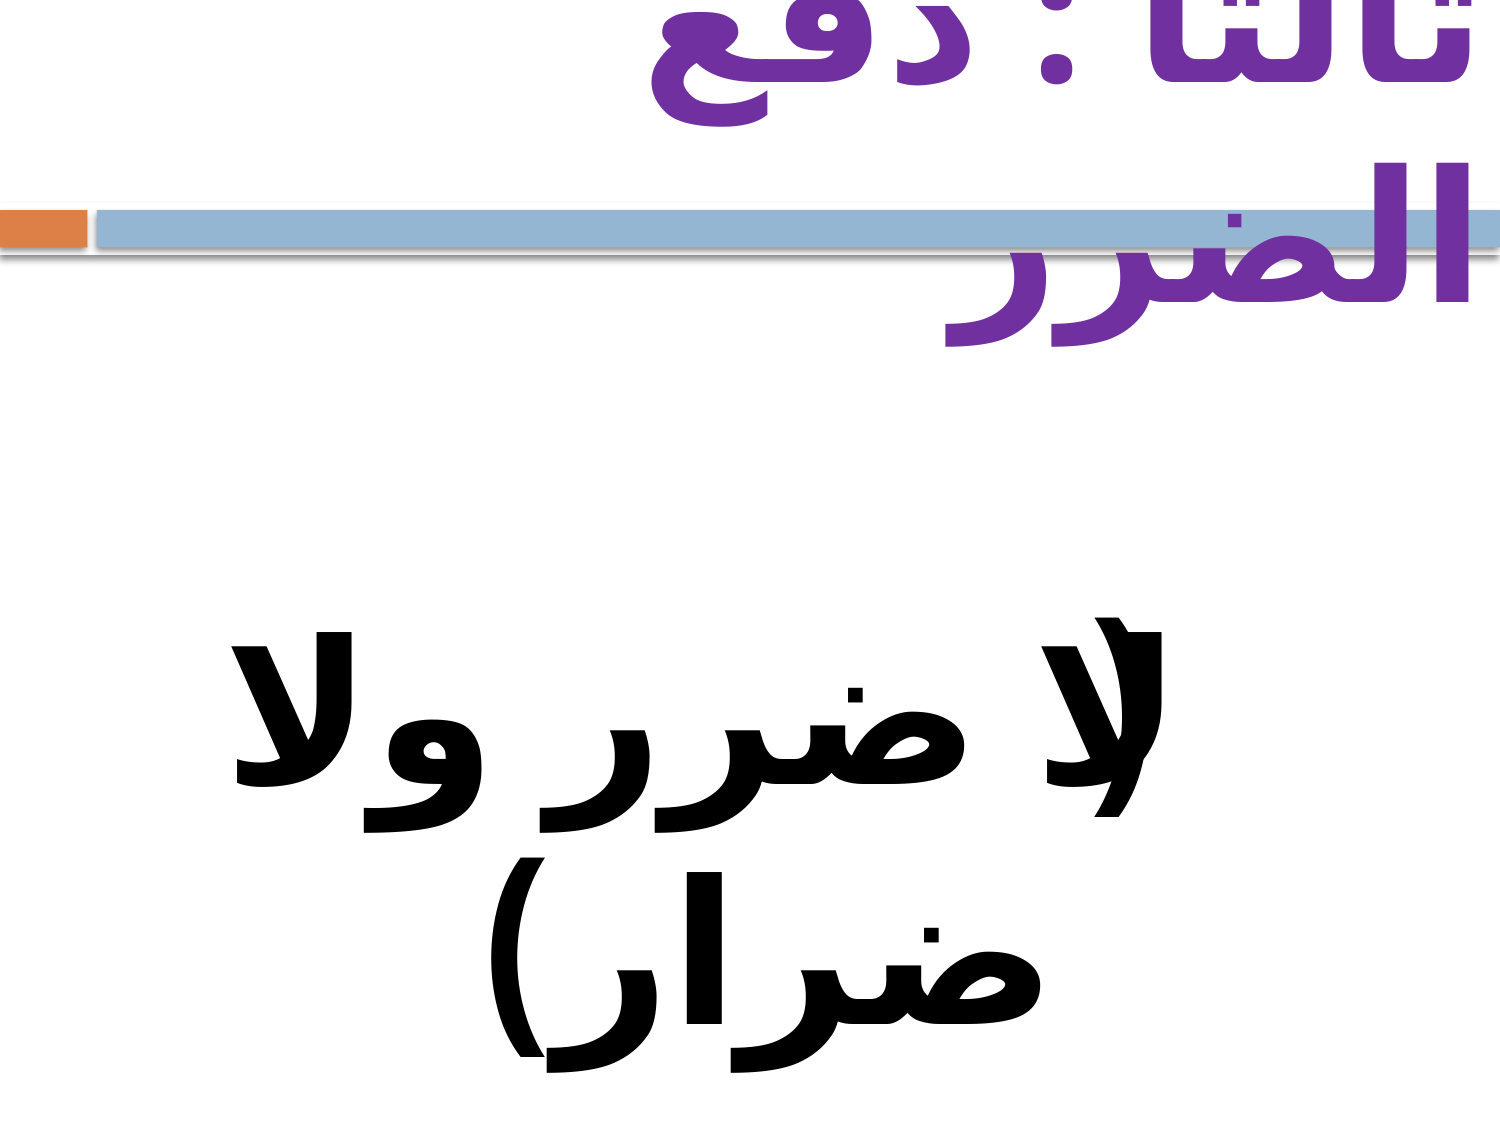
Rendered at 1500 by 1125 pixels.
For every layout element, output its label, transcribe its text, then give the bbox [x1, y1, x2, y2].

title ثالثاً : دفع الضرر [100, 37, 1500, 200]
list ( لا ضرر ولا ضرار) [0, 326, 1500, 1071]
